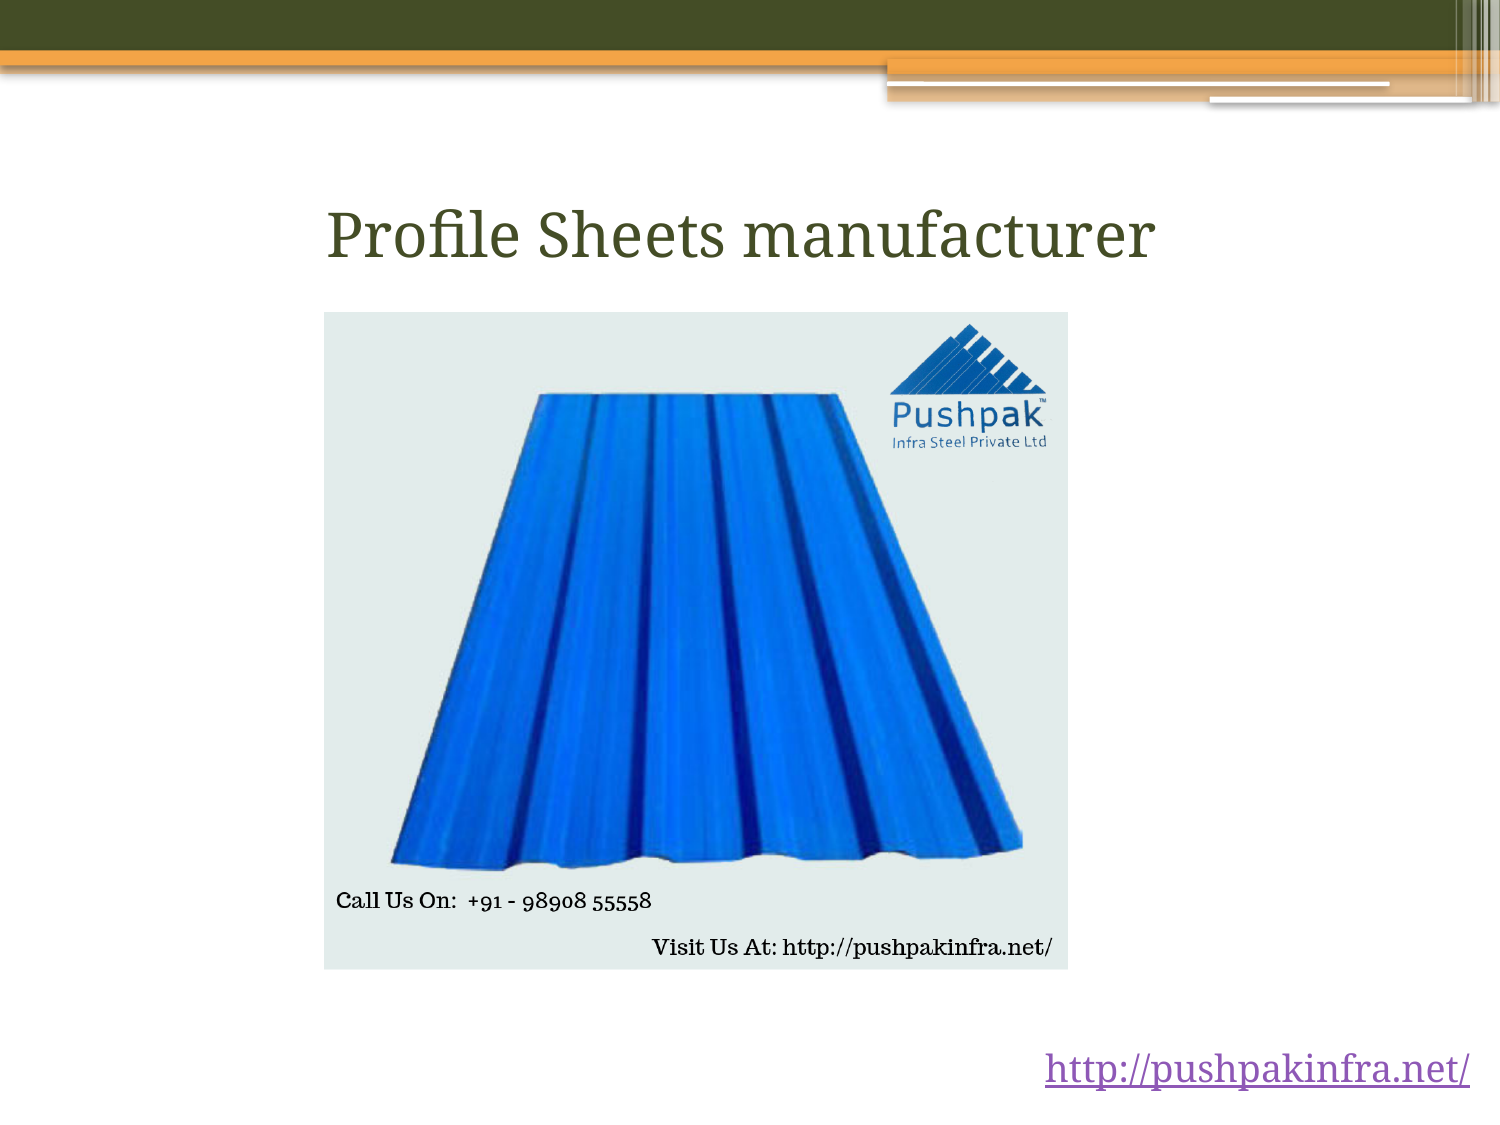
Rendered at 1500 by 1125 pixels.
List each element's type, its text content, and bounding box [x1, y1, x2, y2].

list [324, 312, 1068, 1063]
title Profile Sheets manufacturer [75, 187, 1425, 363]
text_box http://pushpakinfra.net/ [1030, 1037, 1485, 1104]
